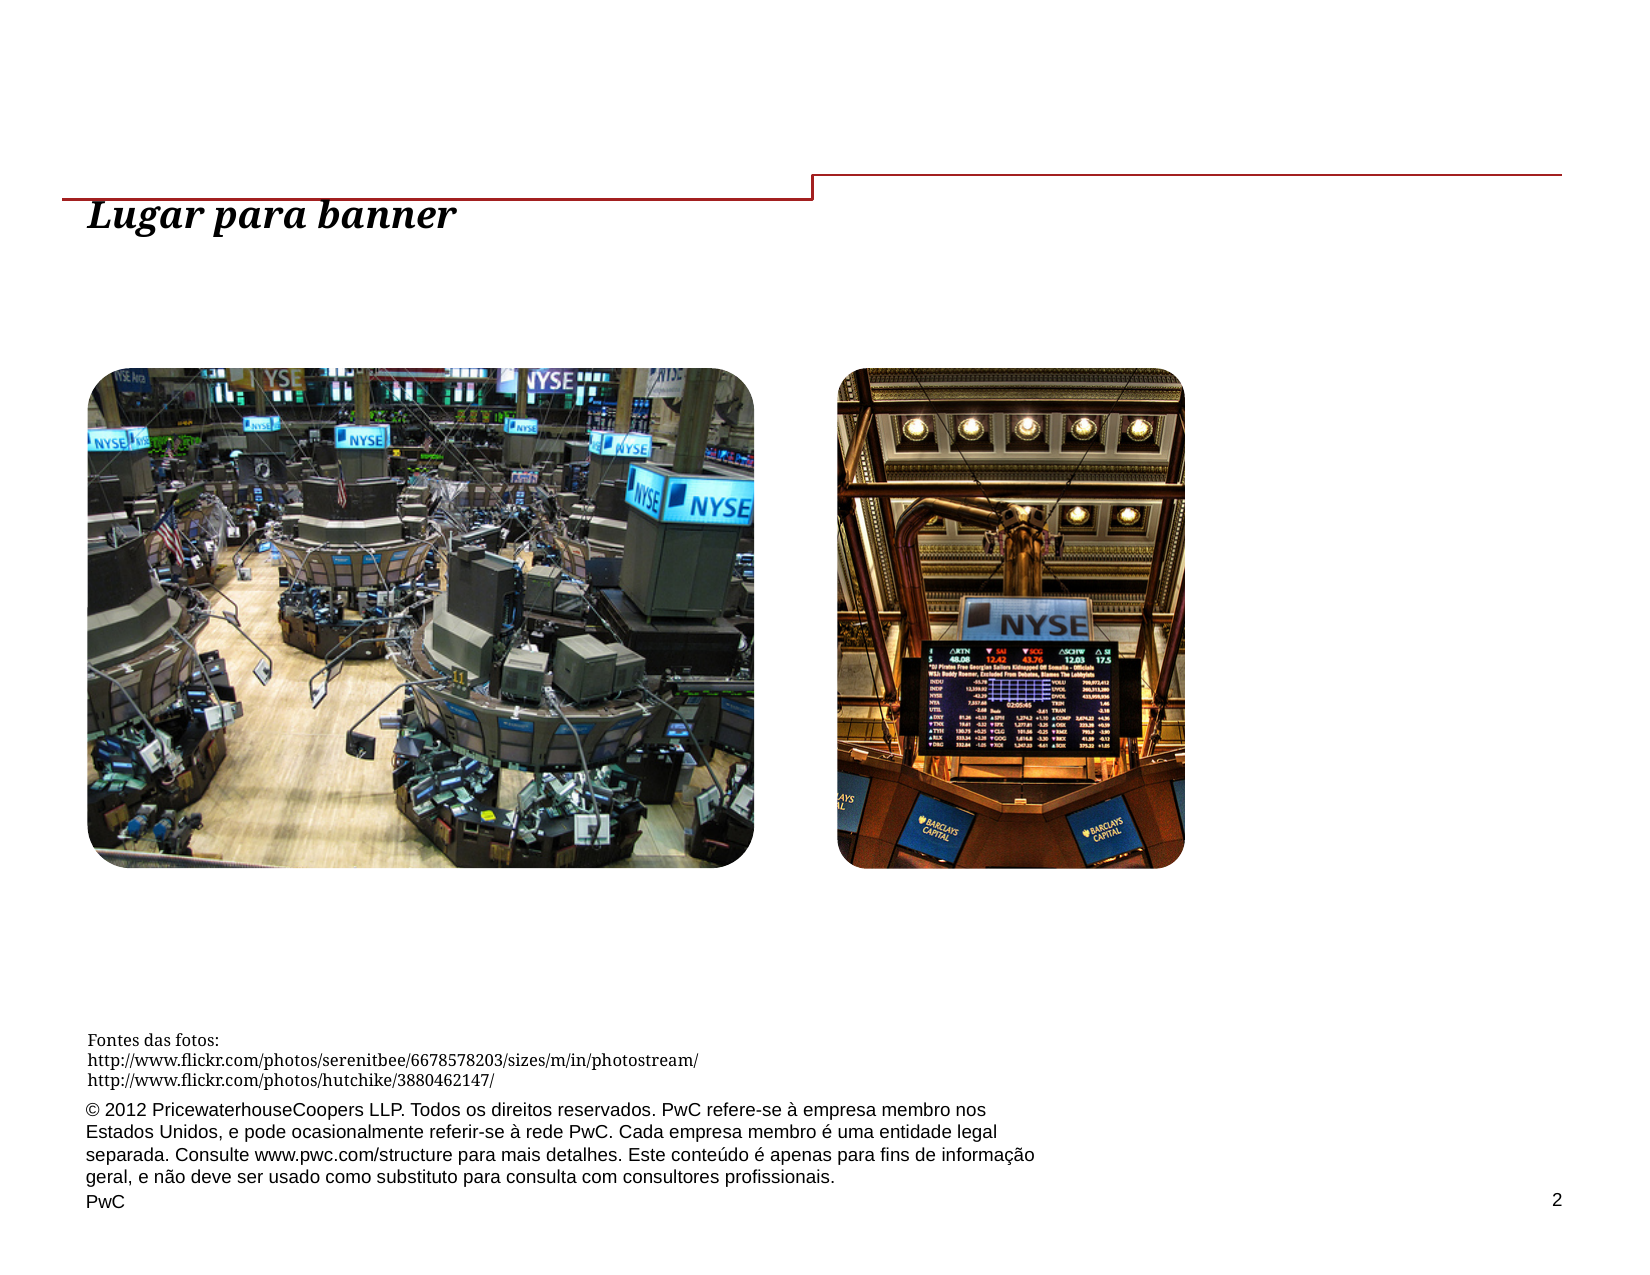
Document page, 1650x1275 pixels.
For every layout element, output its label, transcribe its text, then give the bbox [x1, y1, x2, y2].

slide_number 2 [1287, 1187, 1563, 1213]
picture [837, 367, 1186, 869]
title Lugar para banner [87, 191, 1563, 237]
list Fontes das fotos: http://www.flickr.com/photos/serenitbee/6678578203/sizes/m/in/photostream/ http://www.flickr.com/photos/hutchike/3880462147/ [87, 286, 1413, 1012]
picture [87, 367, 755, 869]
footer © 2012 PricewaterhouseCoopers LLP. Todos os direitos reservados. PwC refere-se à empresa membro nos Estados Unidos, e pode ocasionalmente referir-se à rede PwC. Cada empresa membro é uma entidade legal separada. Consulte www.pwc.com/structure para mais detalhes. Este conteúdo é apenas para fins de informação geral, e não deve ser usado como substituto para consulta com consultores profissionais. [85, 1162, 1035, 1188]
